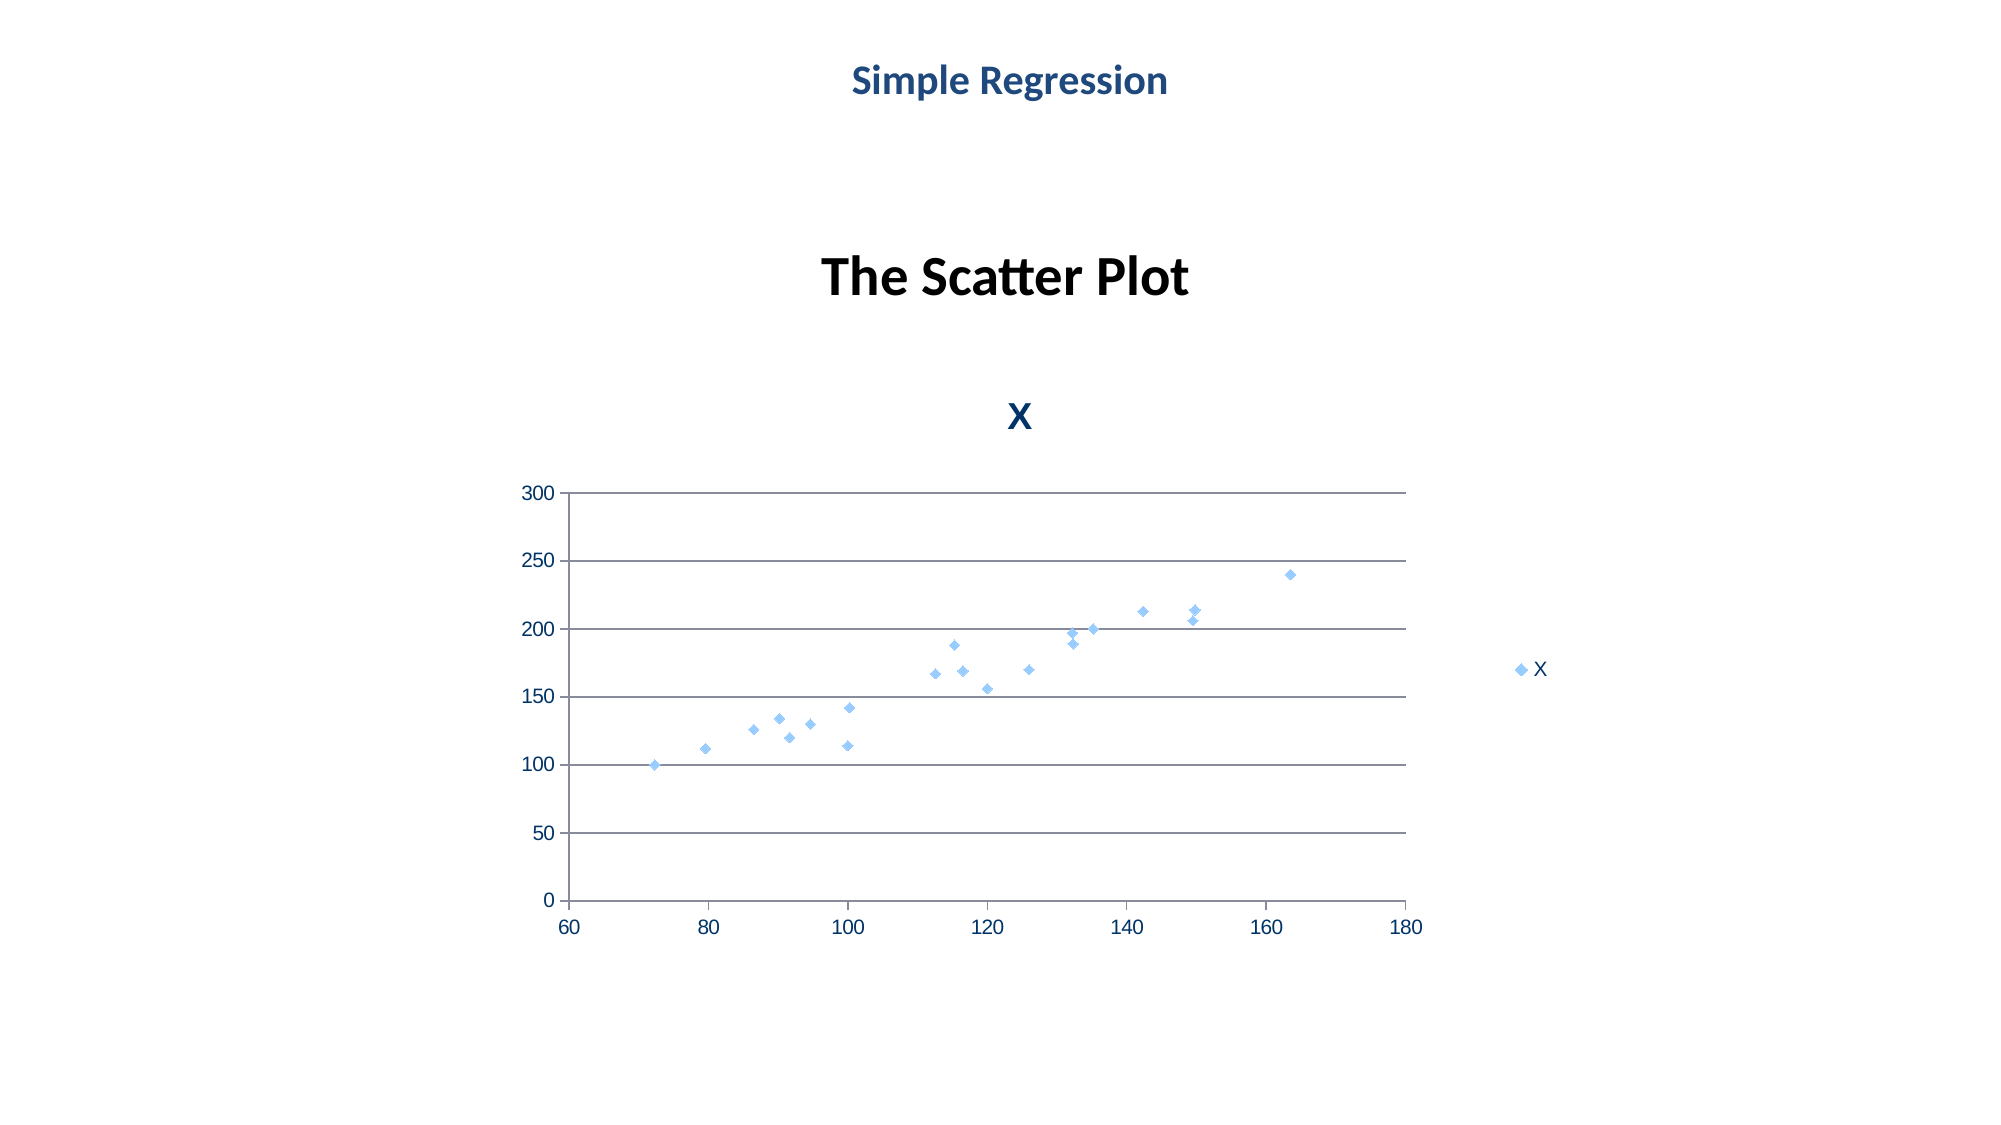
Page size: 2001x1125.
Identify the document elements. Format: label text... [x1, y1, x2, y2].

chart [472, 363, 1568, 977]
title The Scatter Plot [362, 231, 1650, 315]
text_box Simple Regression [335, 45, 1686, 161]
